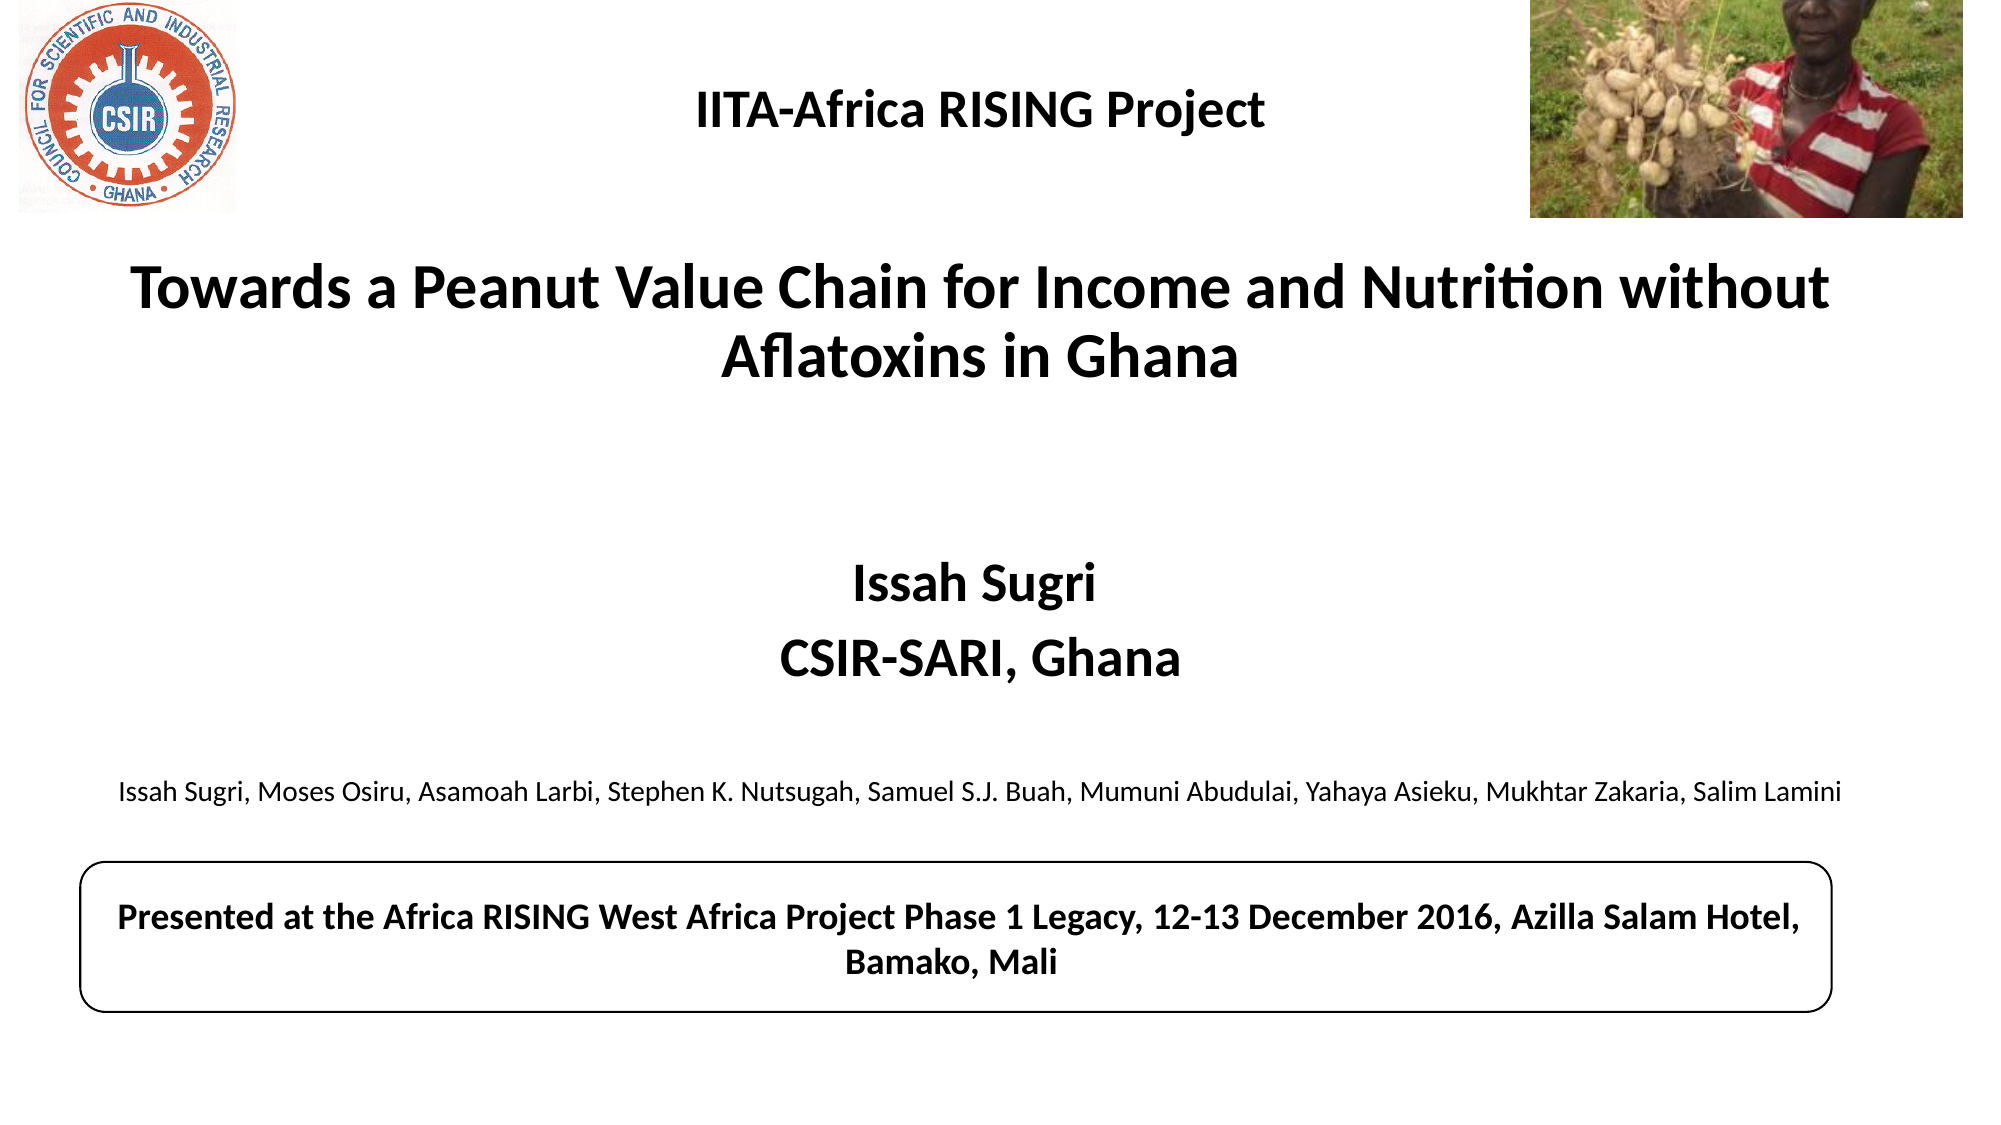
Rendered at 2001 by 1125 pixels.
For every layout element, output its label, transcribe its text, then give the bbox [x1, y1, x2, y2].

picture [1530, 0, 1963, 218]
subtitle IITA-Africa RISING Project Towards a Peanut Value Chain for Income and Nutrition without Aflatoxins in Ghana Issah Sugri CSIR-SARI, Ghana Issah Sugri, Moses Osiru, Asamoah Larbi, Stephen K. Nutsugah, Samuel S.J. Buah, Mumuni Abudulai, Yahaya Asieku, Mukhtar Zakaria, Salim Lamini [18, 19, 1944, 862]
text_box Presented at the Africa RISING West Africa Project Phase 1 Legacy, 12-13 December 2016, Azilla Salam Hotel, Bamako, Mali [79, 860, 1833, 1013]
picture [18, 0, 236, 213]
